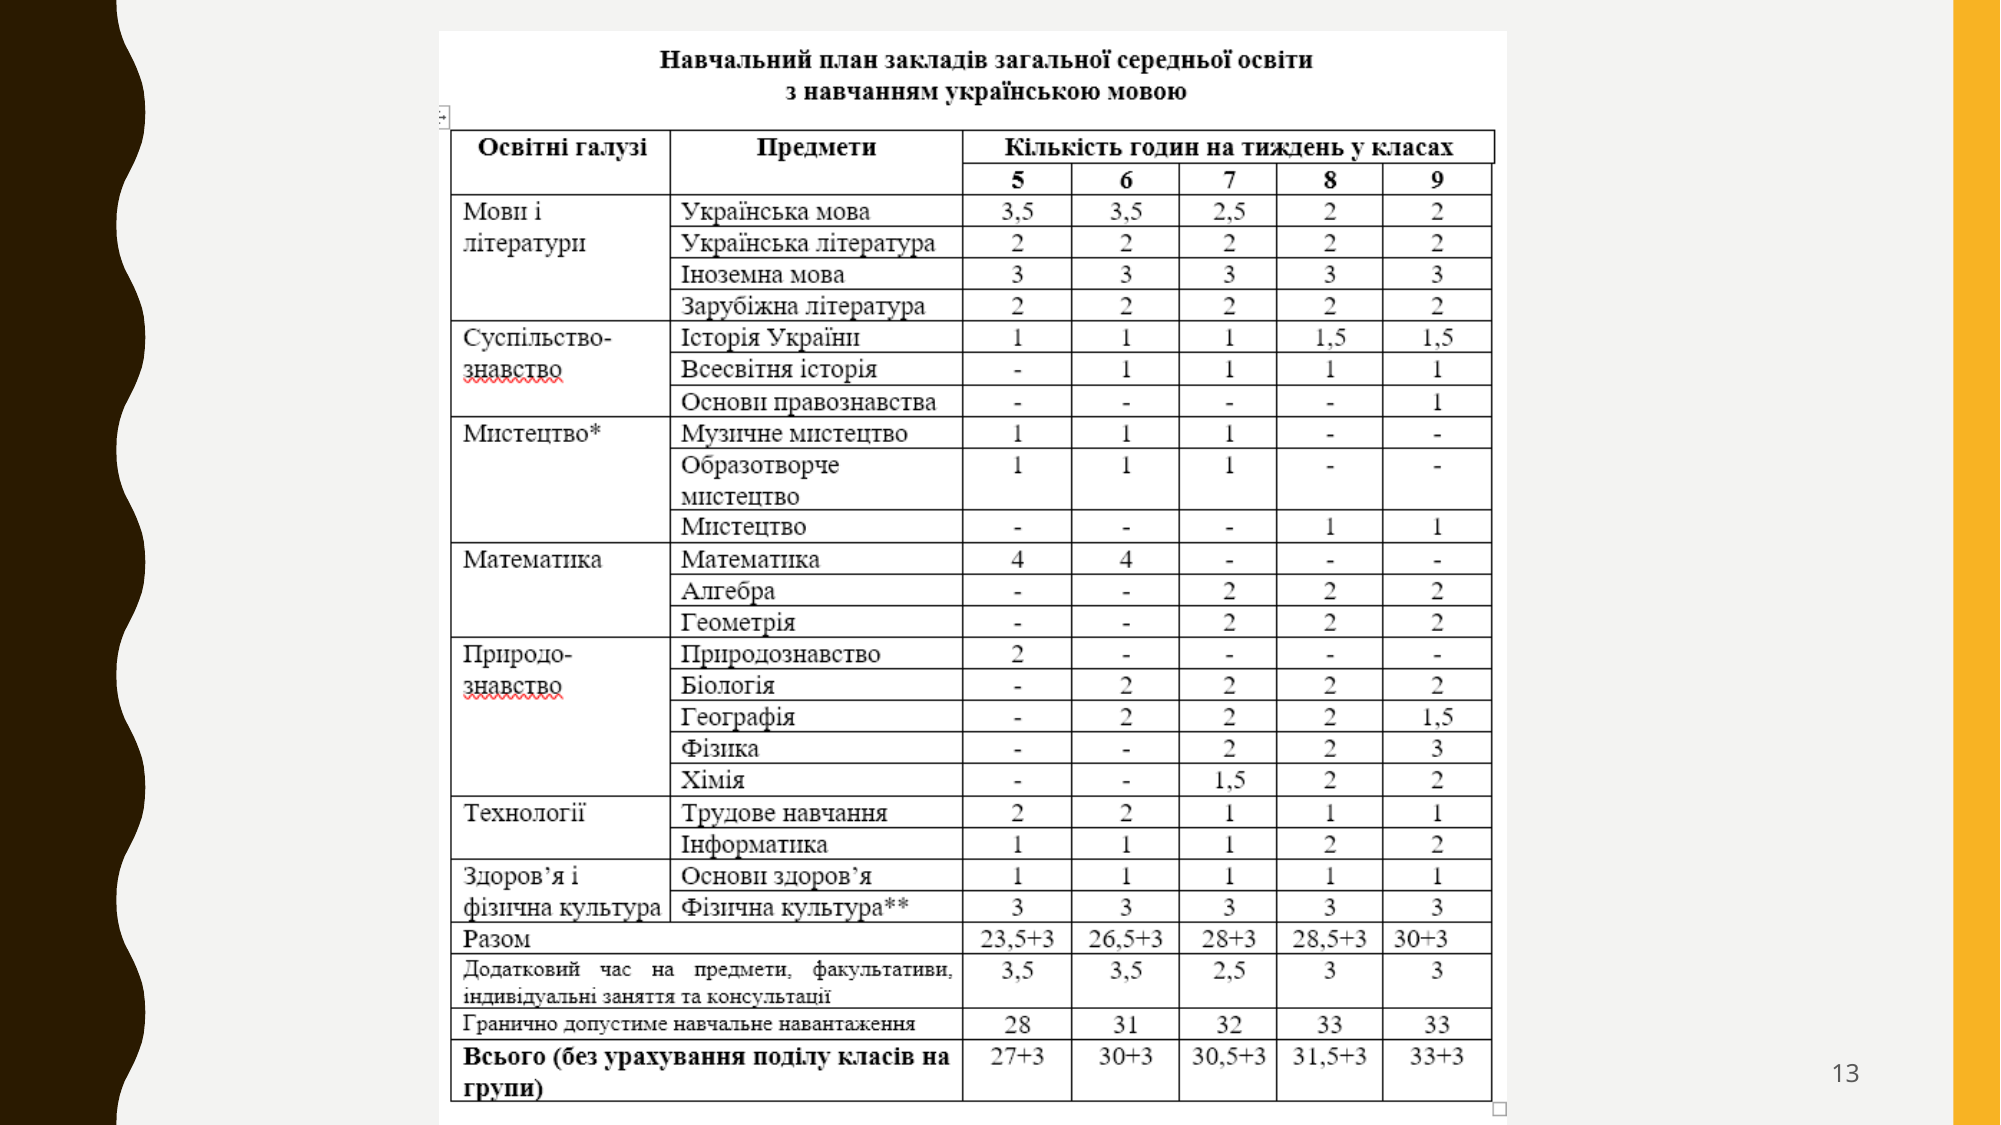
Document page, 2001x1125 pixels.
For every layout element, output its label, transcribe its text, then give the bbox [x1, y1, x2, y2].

picture [439, 31, 1507, 1125]
slide_number 13 [1507, 1045, 1875, 1103]
